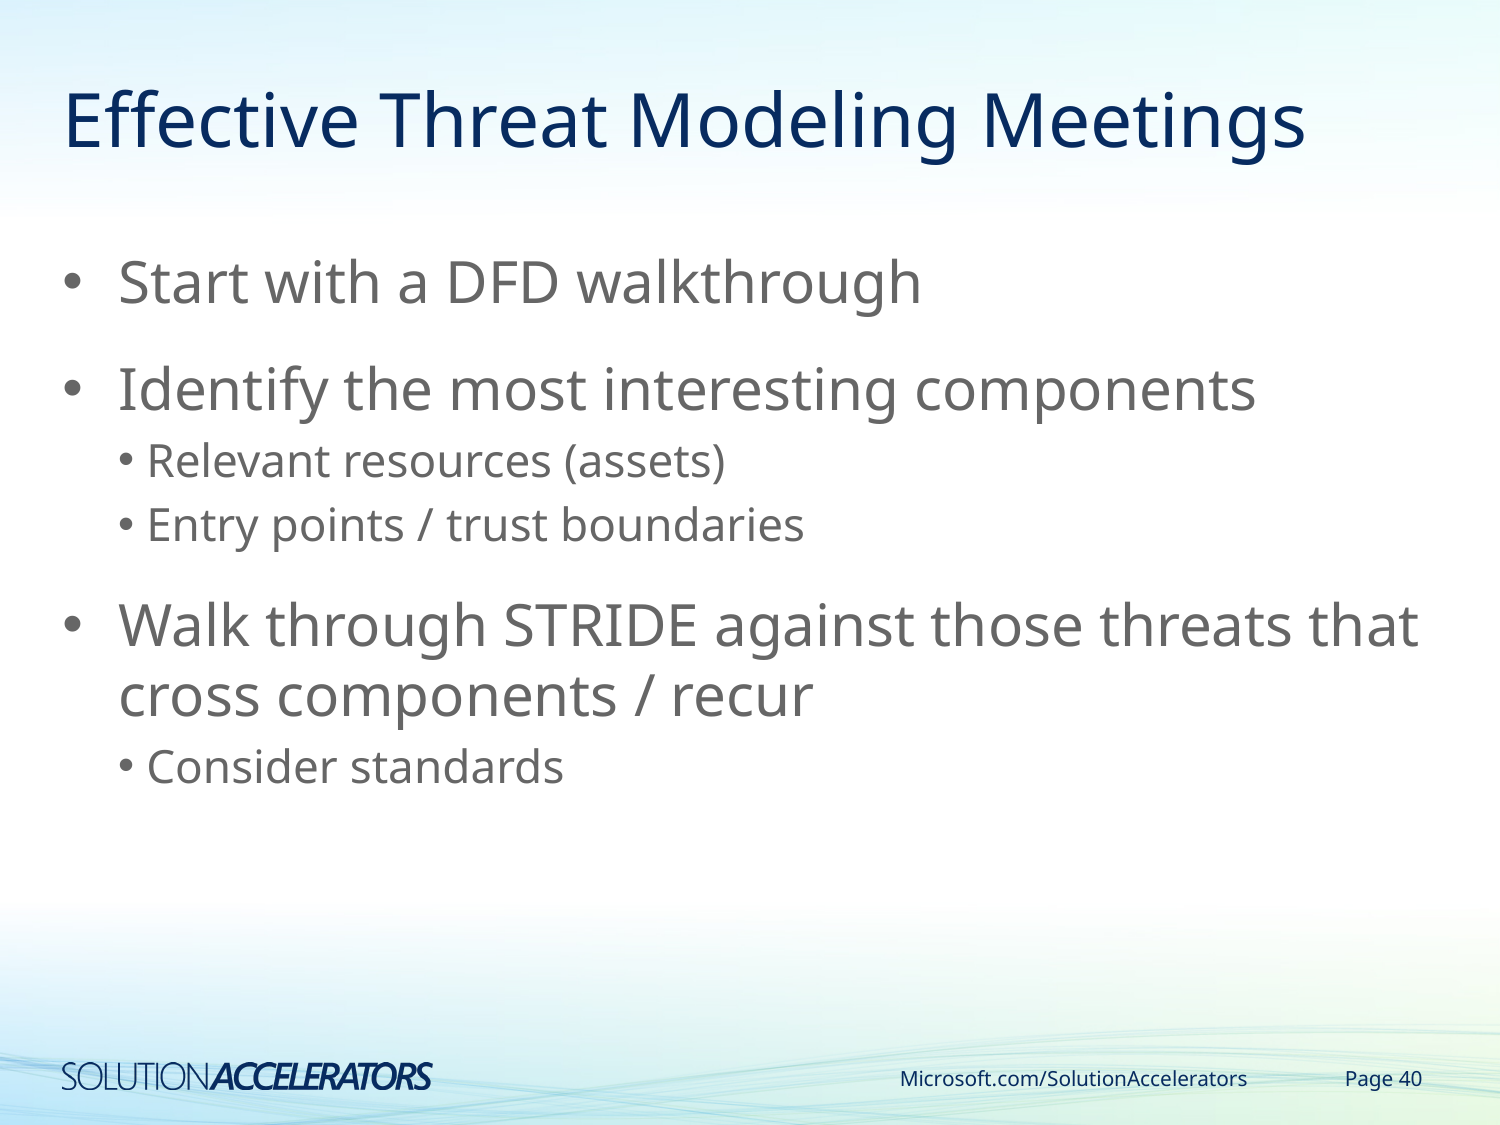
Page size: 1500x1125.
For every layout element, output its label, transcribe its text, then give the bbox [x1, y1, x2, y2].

footer Microsoft.com/SolutionAccelerators [787, 1050, 1263, 1110]
slide_number Page 40 [1287, 1050, 1438, 1110]
title Effective Threat Modeling Meetings [62, 37, 1438, 163]
picture [0, 0, 1500, 1125]
list Start with a DFD walkthrough Identify the most interesting components Relevant resources (assets) Entry points / trust boundaries Walk through STRIDE against those threats that cross components / recur Consider standards [62, 245, 1438, 963]
